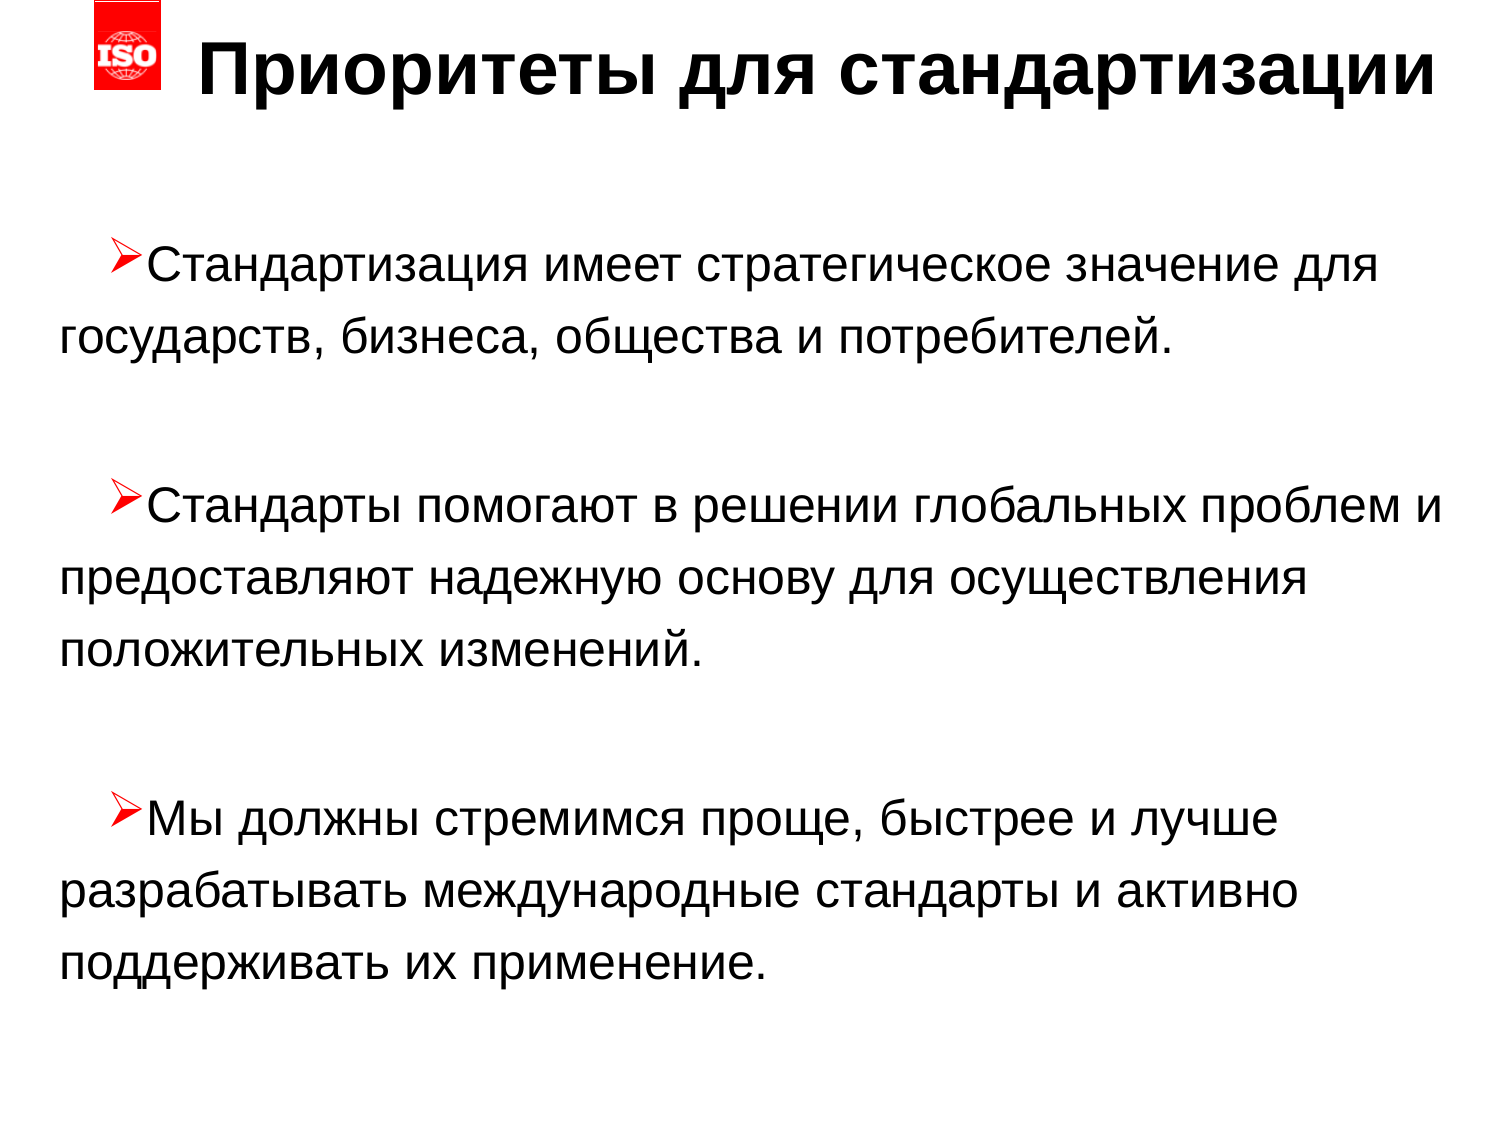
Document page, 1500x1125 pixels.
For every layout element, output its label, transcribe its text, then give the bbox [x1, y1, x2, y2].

title Приоритеты для стандартизации [182, 22, 1488, 107]
list Стандартизация имеет стратегическое значение для государств, бизнеса, общества и потребителей. Стандарты помогают в решении глобальных проблем и предоставляют надежную основу для осуществления положительных изменений. Мы должны стремимся проще, быстрее и лучше разрабатывать международные стандарты и активно поддерживать их применение. [44, 211, 1465, 1066]
